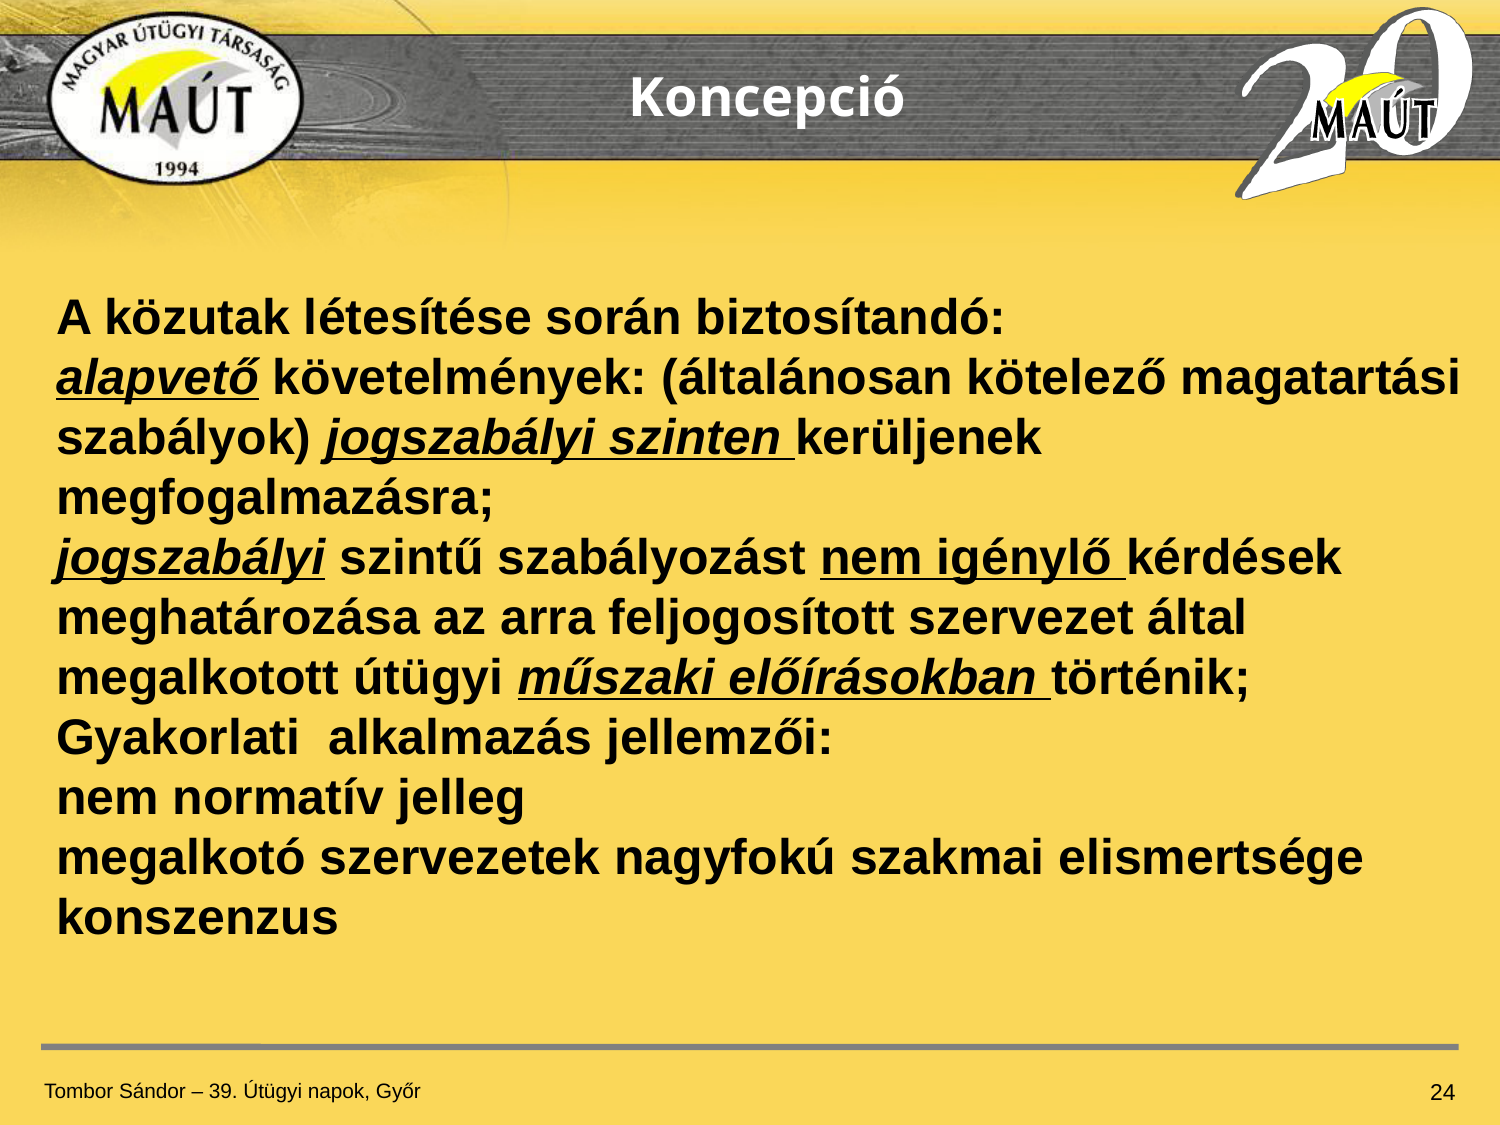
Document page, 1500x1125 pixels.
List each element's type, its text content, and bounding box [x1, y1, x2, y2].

text_box Koncepció [301, 54, 1235, 135]
picture [0, 0, 1500, 1125]
list A közutak létesítése során biztosítandó: alapvető követelmények: (általánosan kötelező magatartási szabályok) jogszabályi szinten kerüljenek megfogalmazásra; jogszabályi szintű szabályozást nem igénylő kérdések meghatározása az arra feljogosított szervezet által megalkotott útügyi műszaki előírásokban történik; Gyakorlati alkalmazás jellemzői: nem normatív jelleg megalkotó szervezetek nagyfokú szakmai elismertsége konszenzus [41, 277, 1483, 1014]
